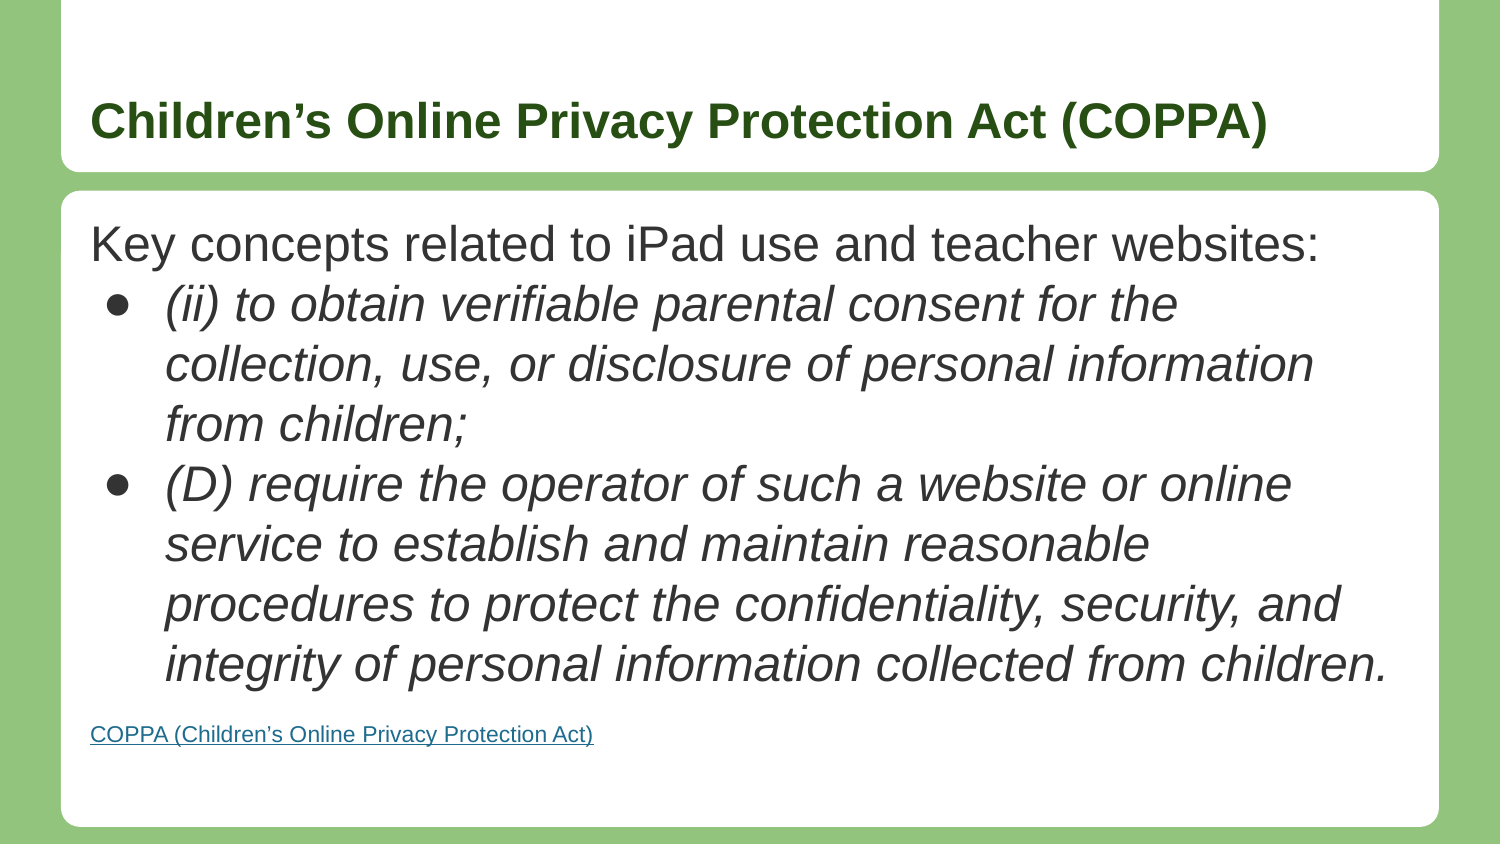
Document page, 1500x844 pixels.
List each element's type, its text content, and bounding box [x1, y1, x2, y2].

title Children’s Online Privacy Protection Act (COPPA) [75, 22, 1425, 164]
list Key concepts related to iPad use and teacher websites: (ii) to obtain verifiable parental consent for the collection, use, or disclosure of personal information from children; (D) require the operator of such a website or online service to establish and maintain reasonable procedures to protect the confidentiality, security, and integrity of personal information collected from children. COPPA (Children’s Online Privacy Protection Act) [75, 196, 1425, 808]
